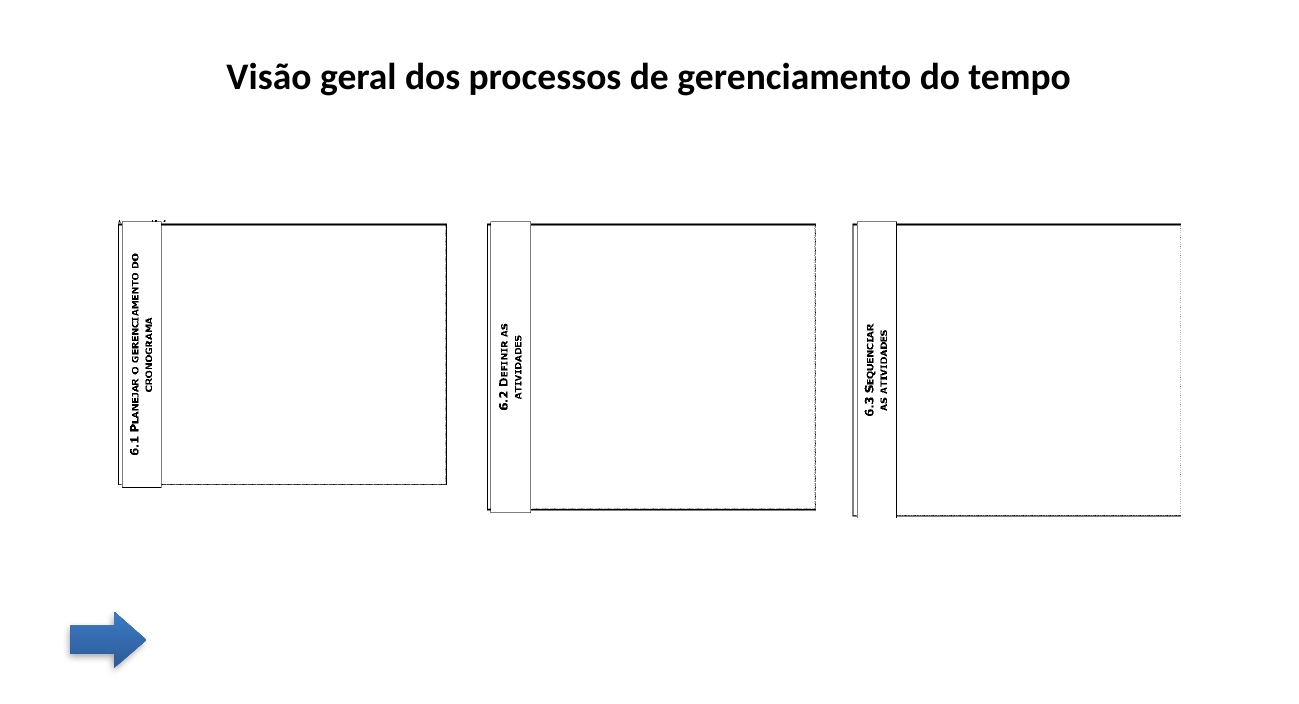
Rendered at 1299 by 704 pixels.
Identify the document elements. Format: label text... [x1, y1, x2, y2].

picture [117, 220, 1181, 518]
text_box Visão geral dos processos de gerenciamento do tempo [0, 44, 1299, 106]
text_box [70, 611, 147, 669]
